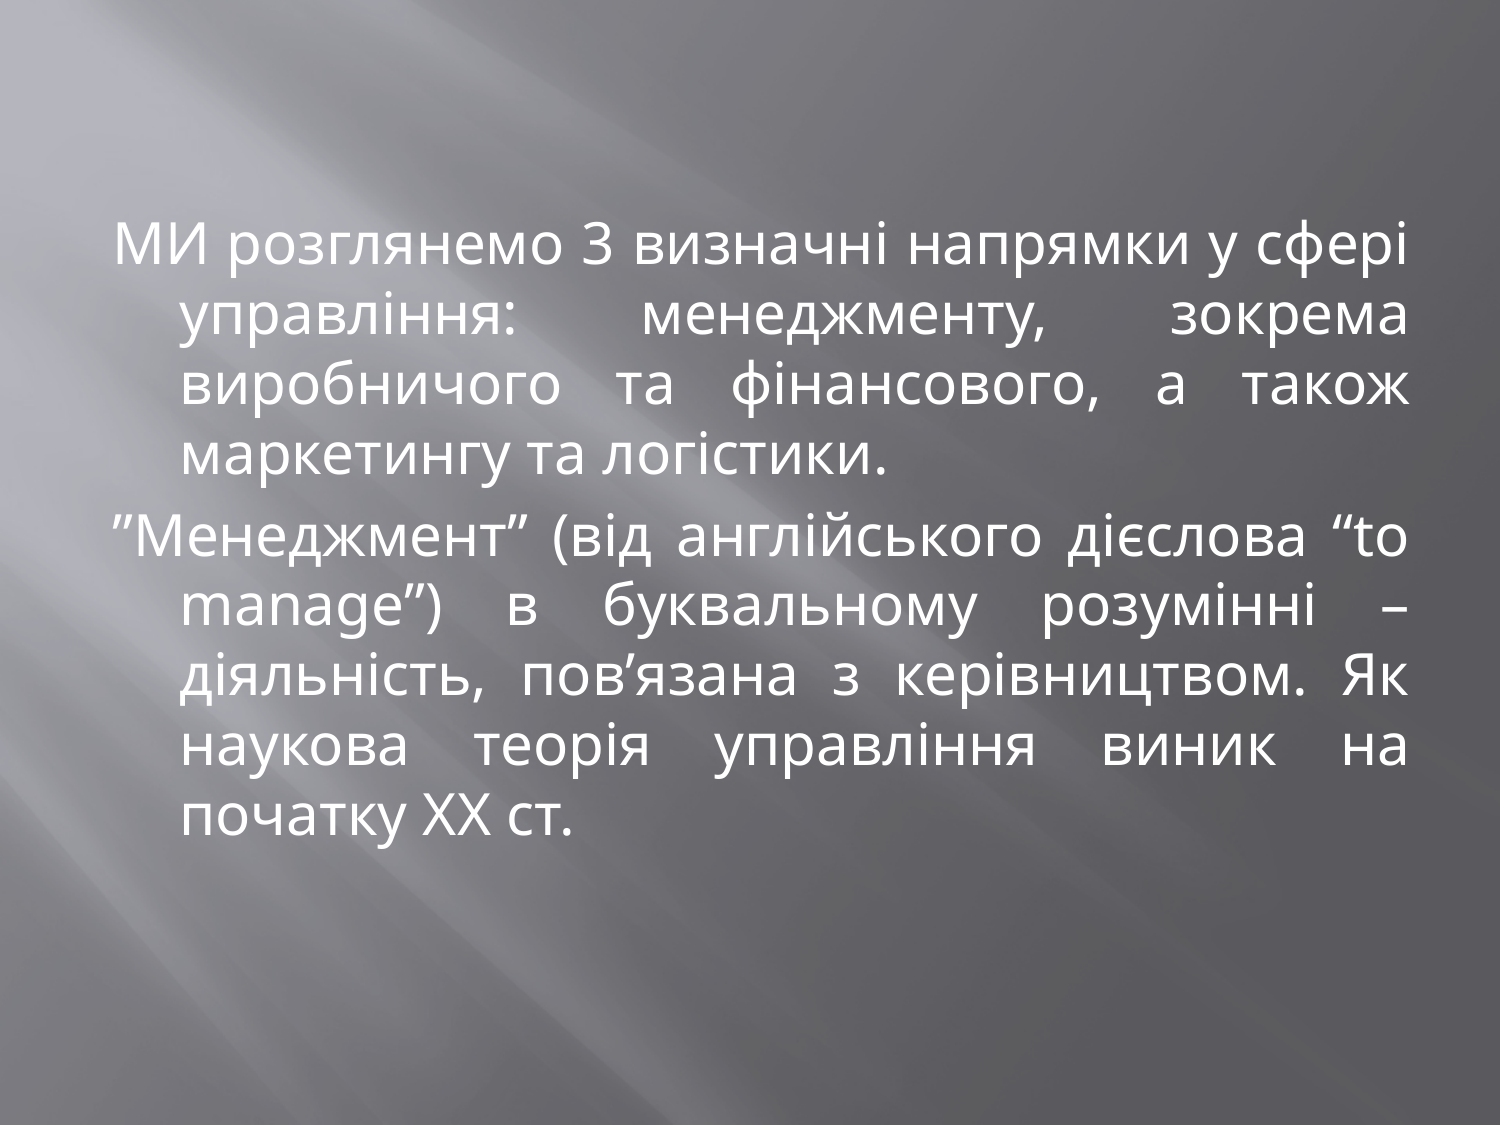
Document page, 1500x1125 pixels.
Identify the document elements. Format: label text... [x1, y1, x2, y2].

list МИ розглянемо 3 визначні напрямки у сфері управління: менеджменту, зокрема виробничого та фінансового, а також маркетингу та логістики. ”Менеджмент” (від англійського дієслова “to manage”) в буквальному розумінні – діяльність, пов’язана з керівництвом. Як наукова теорія управління виник на початку XX ст. [74, 34, 1426, 1036]
